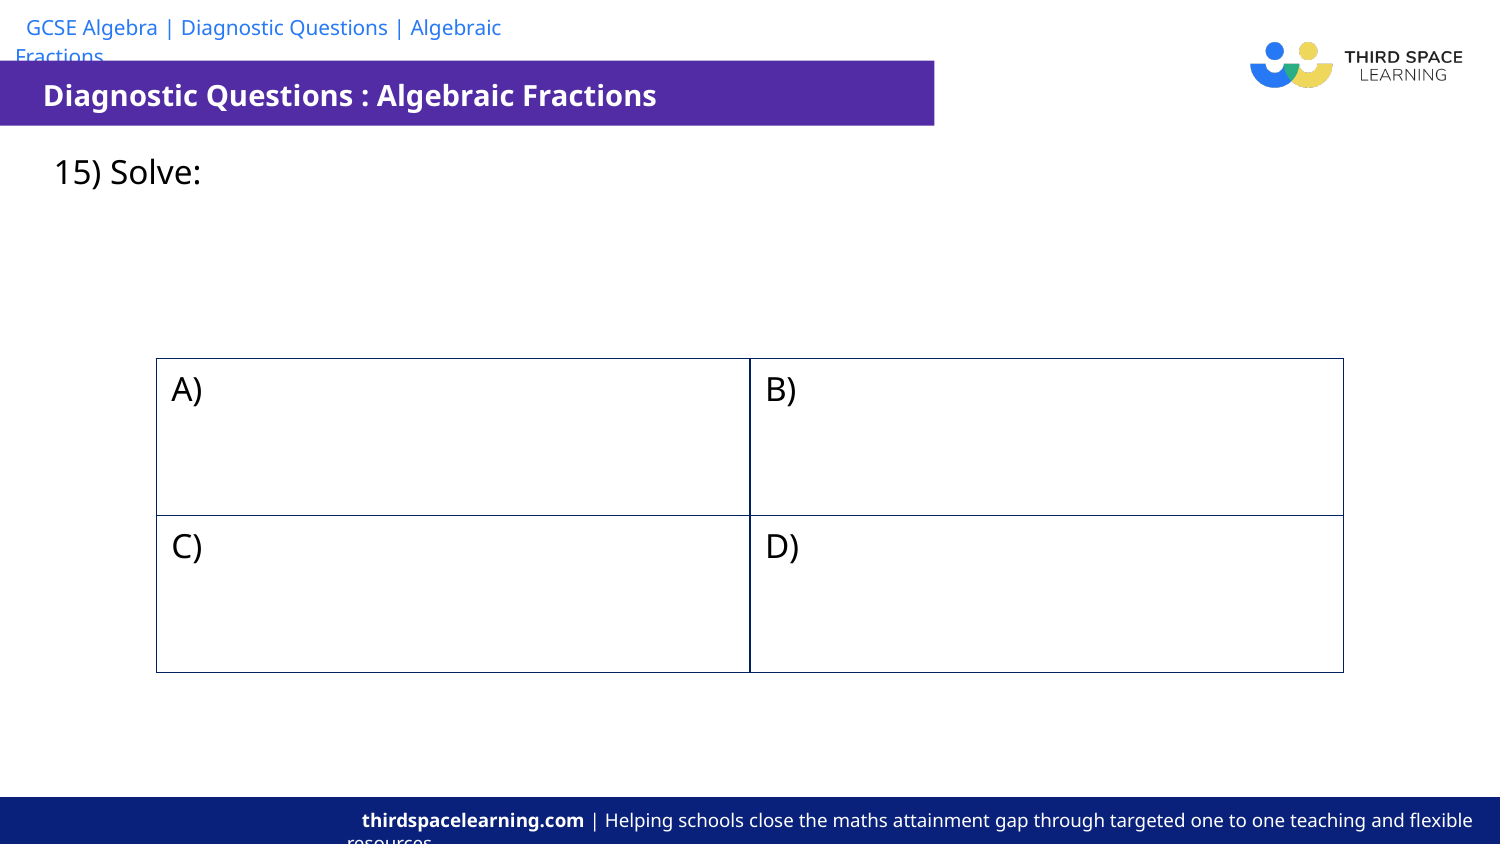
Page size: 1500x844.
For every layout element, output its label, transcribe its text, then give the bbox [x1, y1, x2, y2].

text_box Diagnostic Questions : Algebraic Fractions [27, 61, 778, 127]
picture [1250, 33, 1465, 99]
